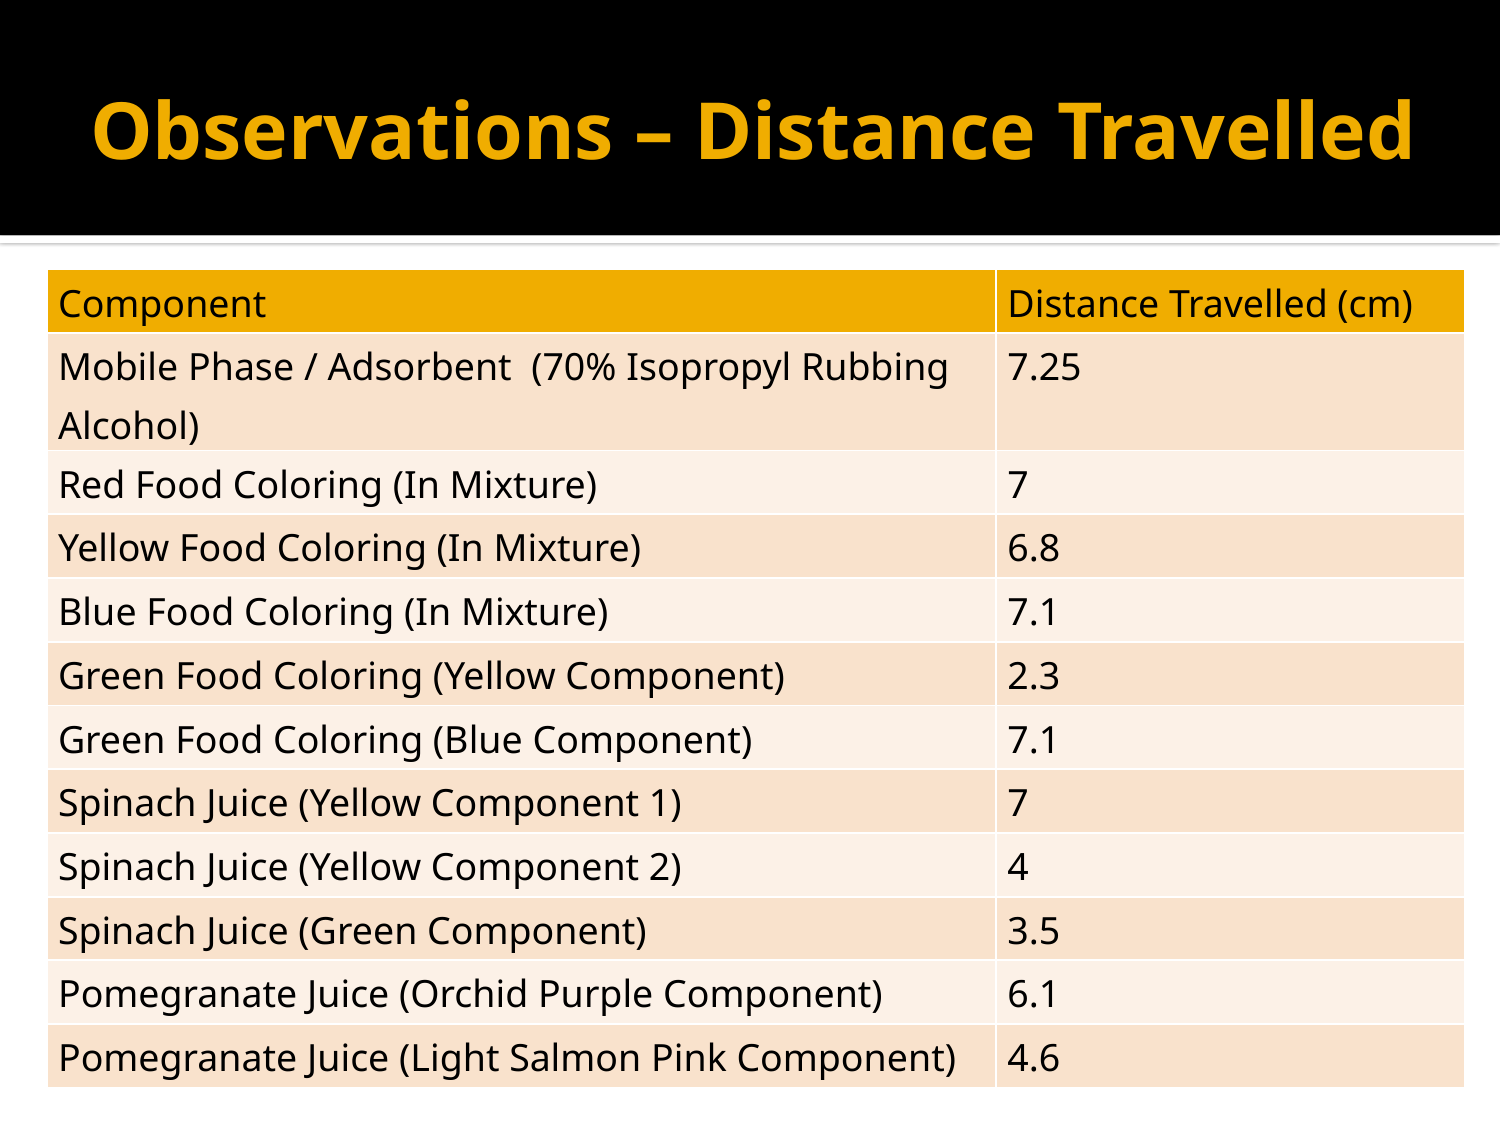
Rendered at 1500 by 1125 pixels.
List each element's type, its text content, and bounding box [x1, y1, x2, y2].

table_cell 2.3 [997, 643, 1464, 705]
table_cell 6.8 [997, 515, 1464, 577]
table_cell Pomegranate Juice (Orchid Purple Component) [48, 961, 995, 1023]
table_cell 6.1 [997, 961, 1464, 1023]
table_cell 7 [997, 770, 1464, 832]
table_cell 7.1 [997, 706, 1464, 768]
table_cell Red Food Coloring (In Mixture) [48, 451, 995, 513]
table_cell Pomegranate Juice (Light Salmon Pink Component) [48, 1025, 995, 1087]
table_cell Spinach Juice (Yellow Component 1) [48, 770, 995, 832]
table_cell Mobile Phase / Adsorbent (70% Isopropyl Rubbing Alcohol) [48, 334, 995, 450]
table_cell Spinach Juice (Yellow Component 2) [48, 834, 995, 896]
table_header Component [48, 270, 995, 332]
table_cell Spinach Juice (Green Component) [48, 898, 995, 959]
table_cell 7.1 [997, 579, 1464, 641]
table_cell Green Food Coloring (Yellow Component) [48, 643, 995, 705]
table_cell 4.6 [997, 1025, 1464, 1087]
table_cell 7.25 [997, 334, 1464, 450]
table_header Distance Travelled (cm) [997, 270, 1464, 332]
title Observations – Distance Travelled [75, 25, 1425, 231]
table_cell 3.5 [997, 898, 1464, 959]
table_cell Blue Food Coloring (In Mixture) [48, 579, 995, 641]
table_cell Green Food Coloring (Blue Component) [48, 706, 995, 768]
table_cell 7 [997, 451, 1464, 513]
table_cell Yellow Food Coloring (In Mixture) [48, 515, 995, 577]
table_cell 4 [997, 834, 1464, 896]
